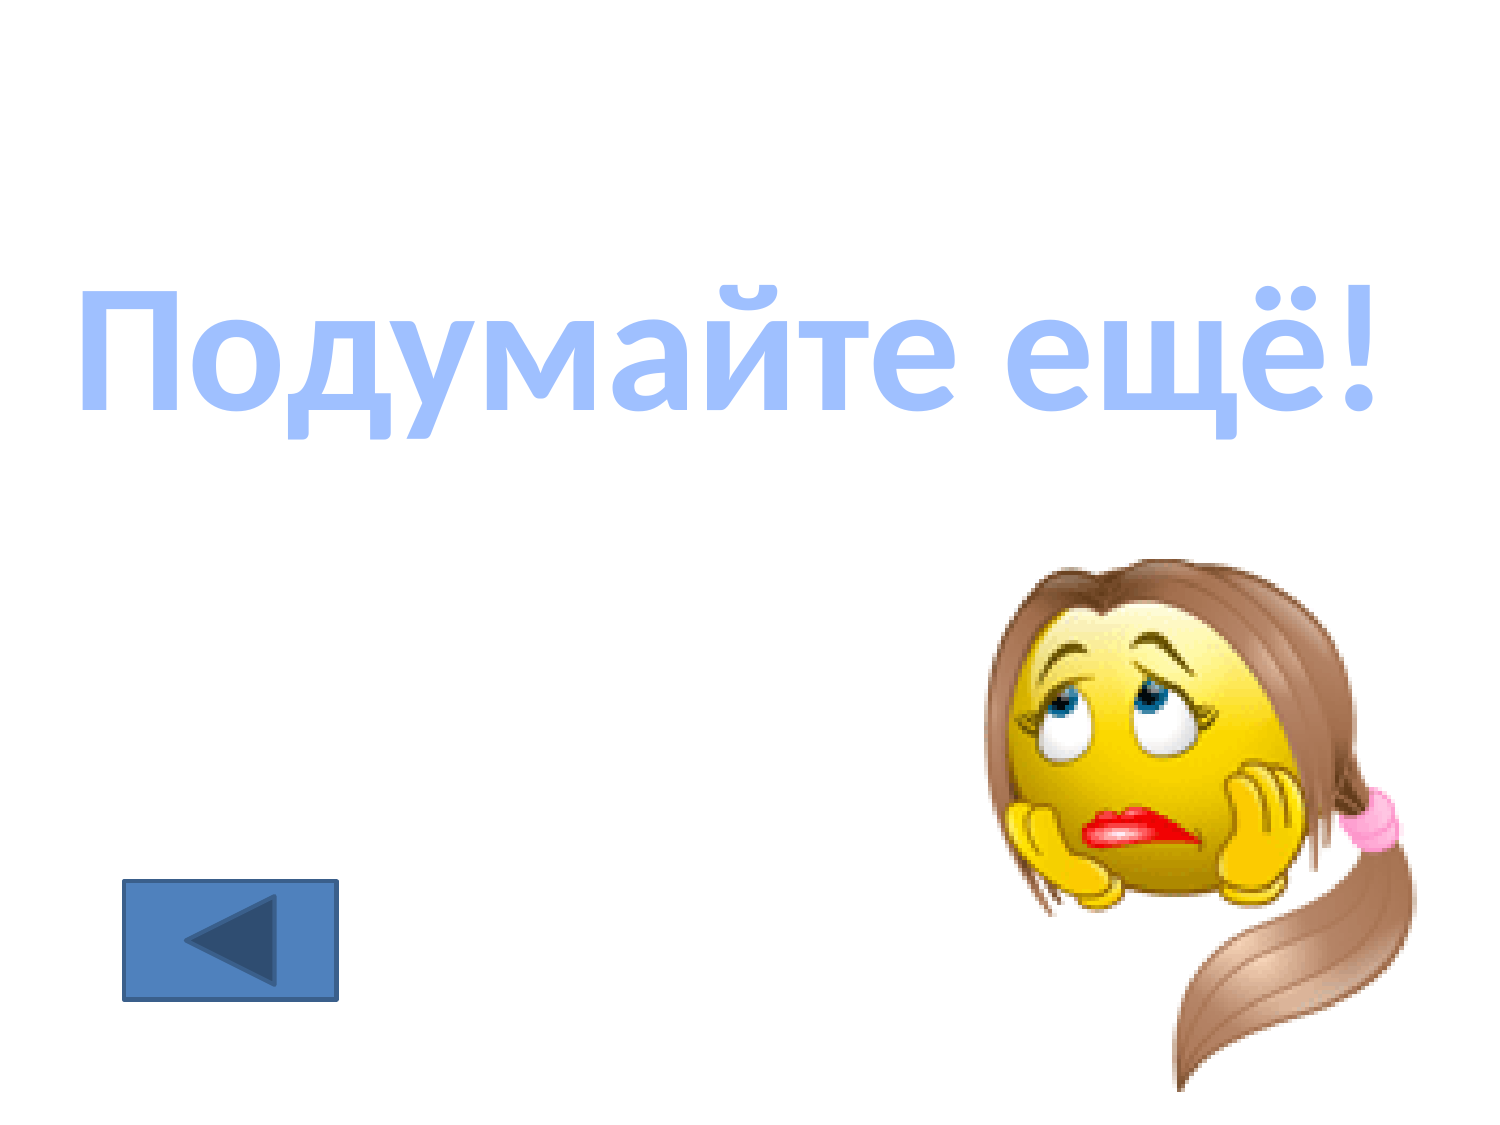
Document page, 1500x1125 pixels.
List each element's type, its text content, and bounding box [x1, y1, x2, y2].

text_box [122, 879, 339, 1002]
text_box Подумайте ещё! [57, 219, 1406, 455]
picture [950, 526, 1448, 1125]
